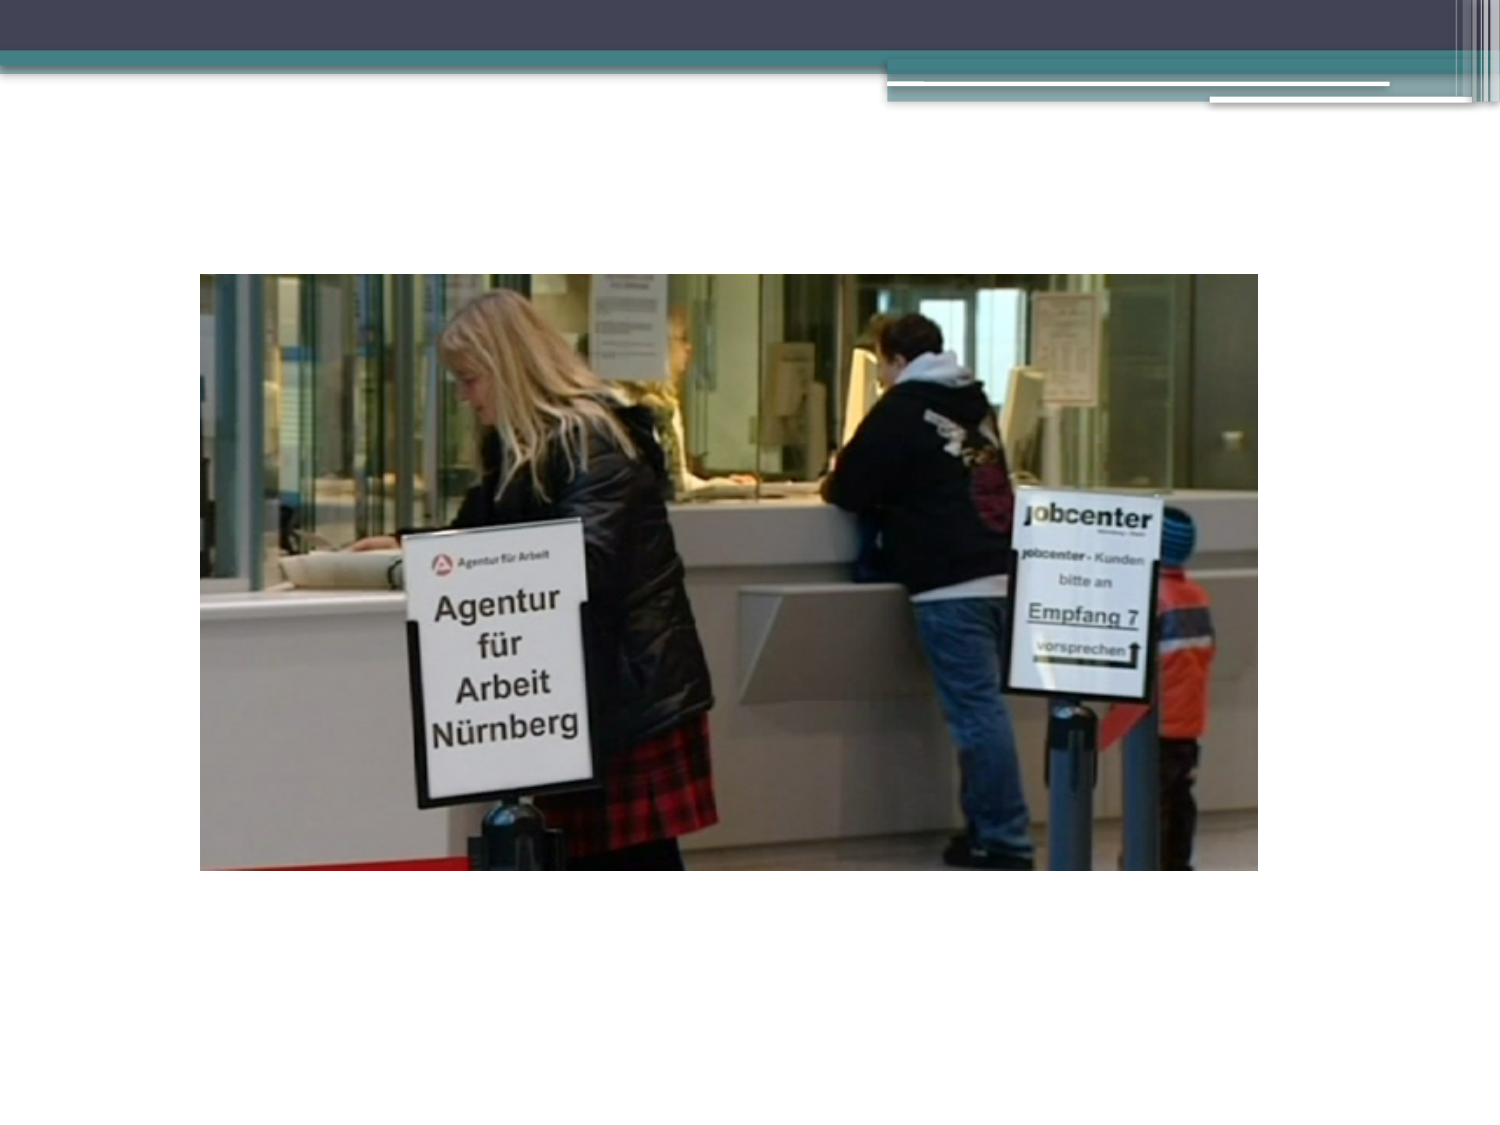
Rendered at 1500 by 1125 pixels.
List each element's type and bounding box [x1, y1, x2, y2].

picture [199, 274, 1259, 871]
